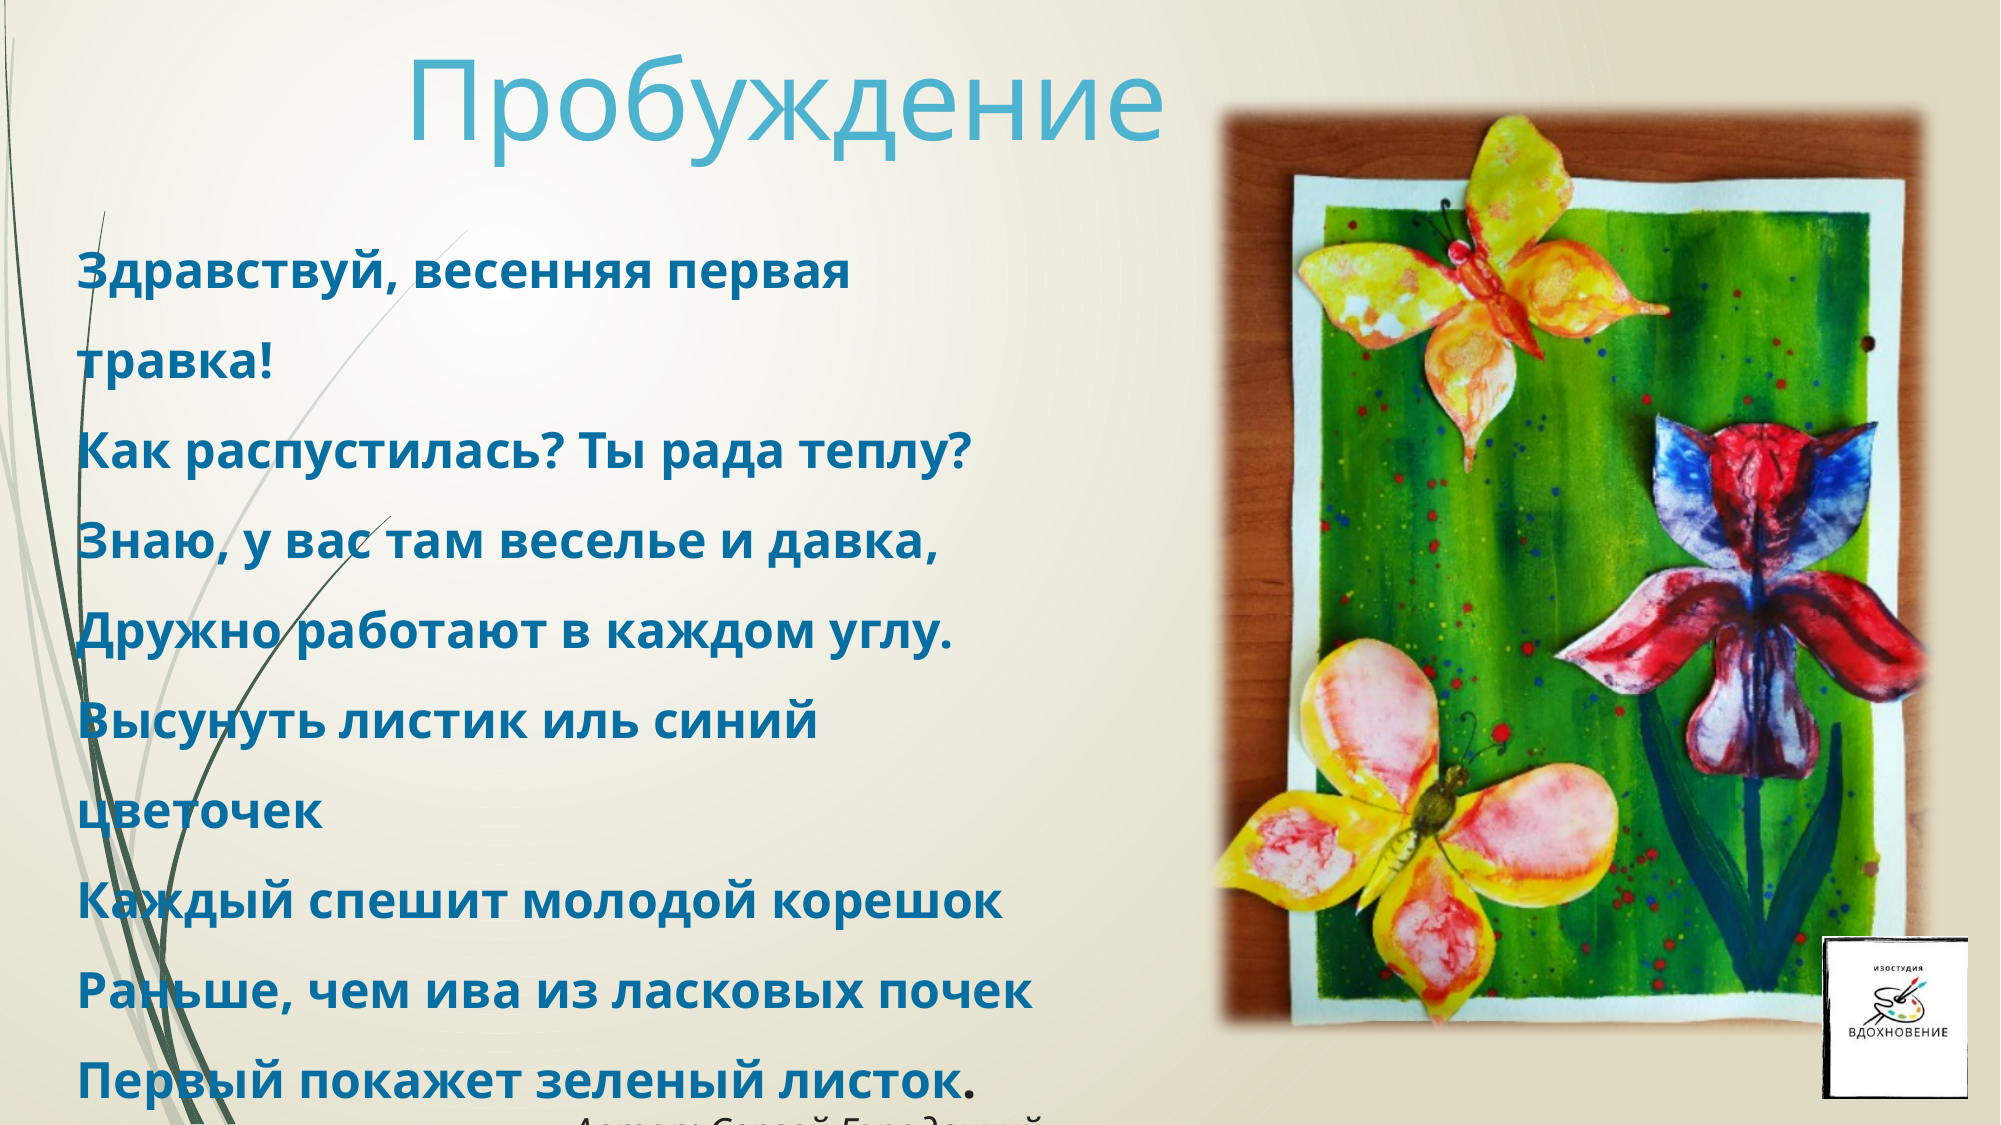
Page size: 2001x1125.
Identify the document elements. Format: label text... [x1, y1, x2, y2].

picture [1206, 95, 1969, 1100]
text_box Пробуждение [388, 20, 1184, 171]
text_box Здравствуй, весенняя первая травка! Как распустилась? Ты рада теплу? Знаю, y вас там веселье и давка, Дружно работают в каждом yглy. Высунуть листик иль синий цветочек Каждый спешит молодой корешок Раньше, чем ива из ласковых почек Первый покажет зеленый листок. Автор: Сергей Городецкий [61, 201, 1057, 1125]
